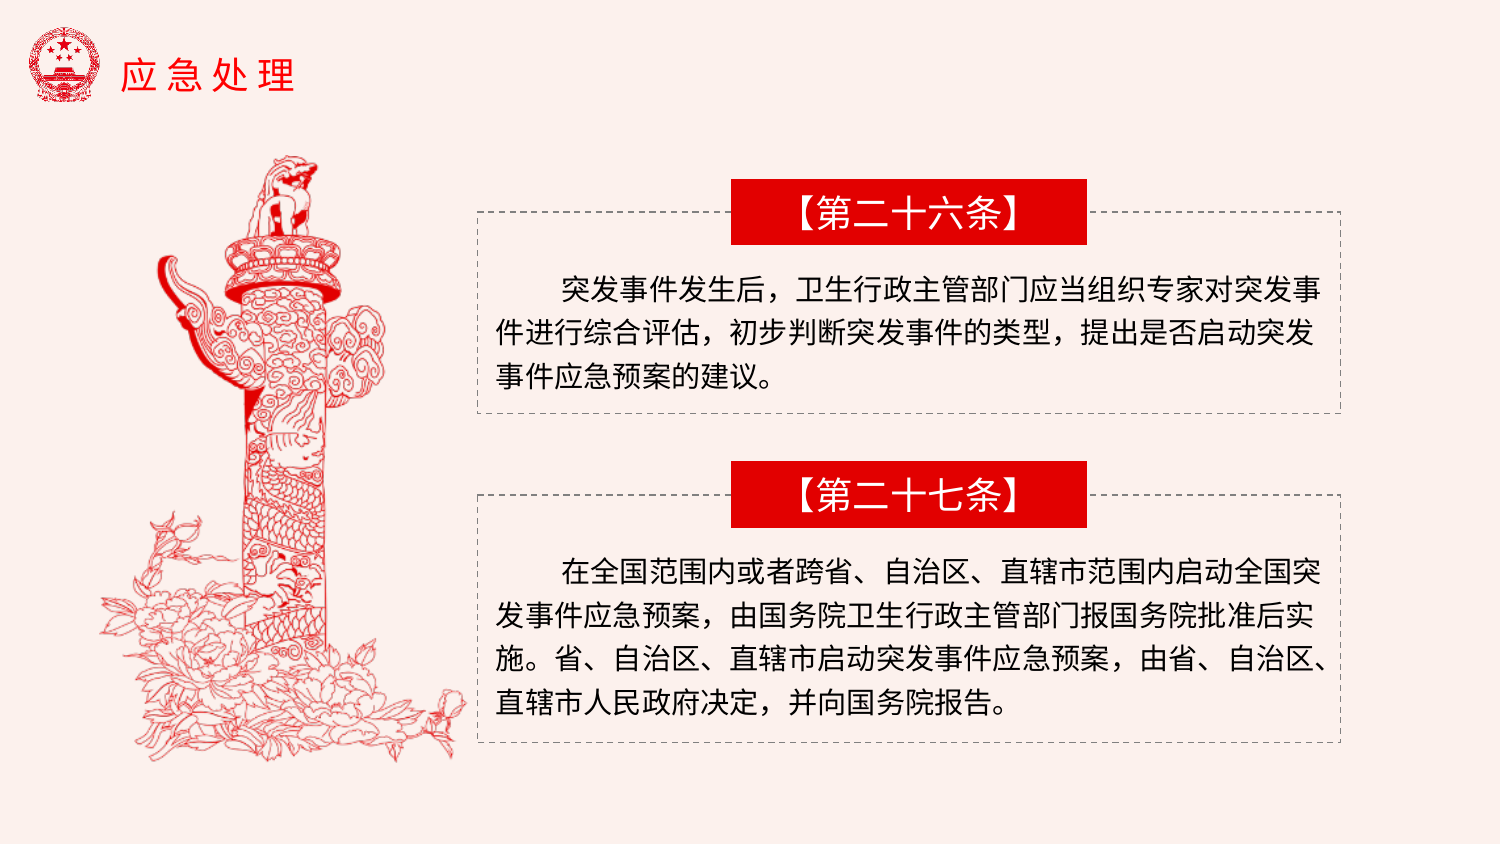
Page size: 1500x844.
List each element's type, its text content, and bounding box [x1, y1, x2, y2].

text_box 【第二十六条】 [731, 179, 1087, 246]
text_box 突发事件发生后，卫生行政主管部门应当组织专家对突发事件进行综合评估，初步判断突发事件的类型，提出是否启动突发事件应急预案的建议。 [484, 256, 1334, 399]
picture [99, 155, 476, 772]
picture [25, 24, 105, 108]
text_box [476, 211, 1342, 415]
text_box 在全国范围内或者跨省、自治区、直辖市范围内启动全国突发事件应急预案，由国务院卫生行政主管部门报国务院批准后实施。省、自治区、直辖市启动突发事件应急预案，由省、自治区、直辖市人民政府决定，并向国务院报告。 [484, 539, 1334, 726]
text_box [476, 494, 1342, 744]
text_box 【第二十七条】 [731, 461, 1087, 528]
